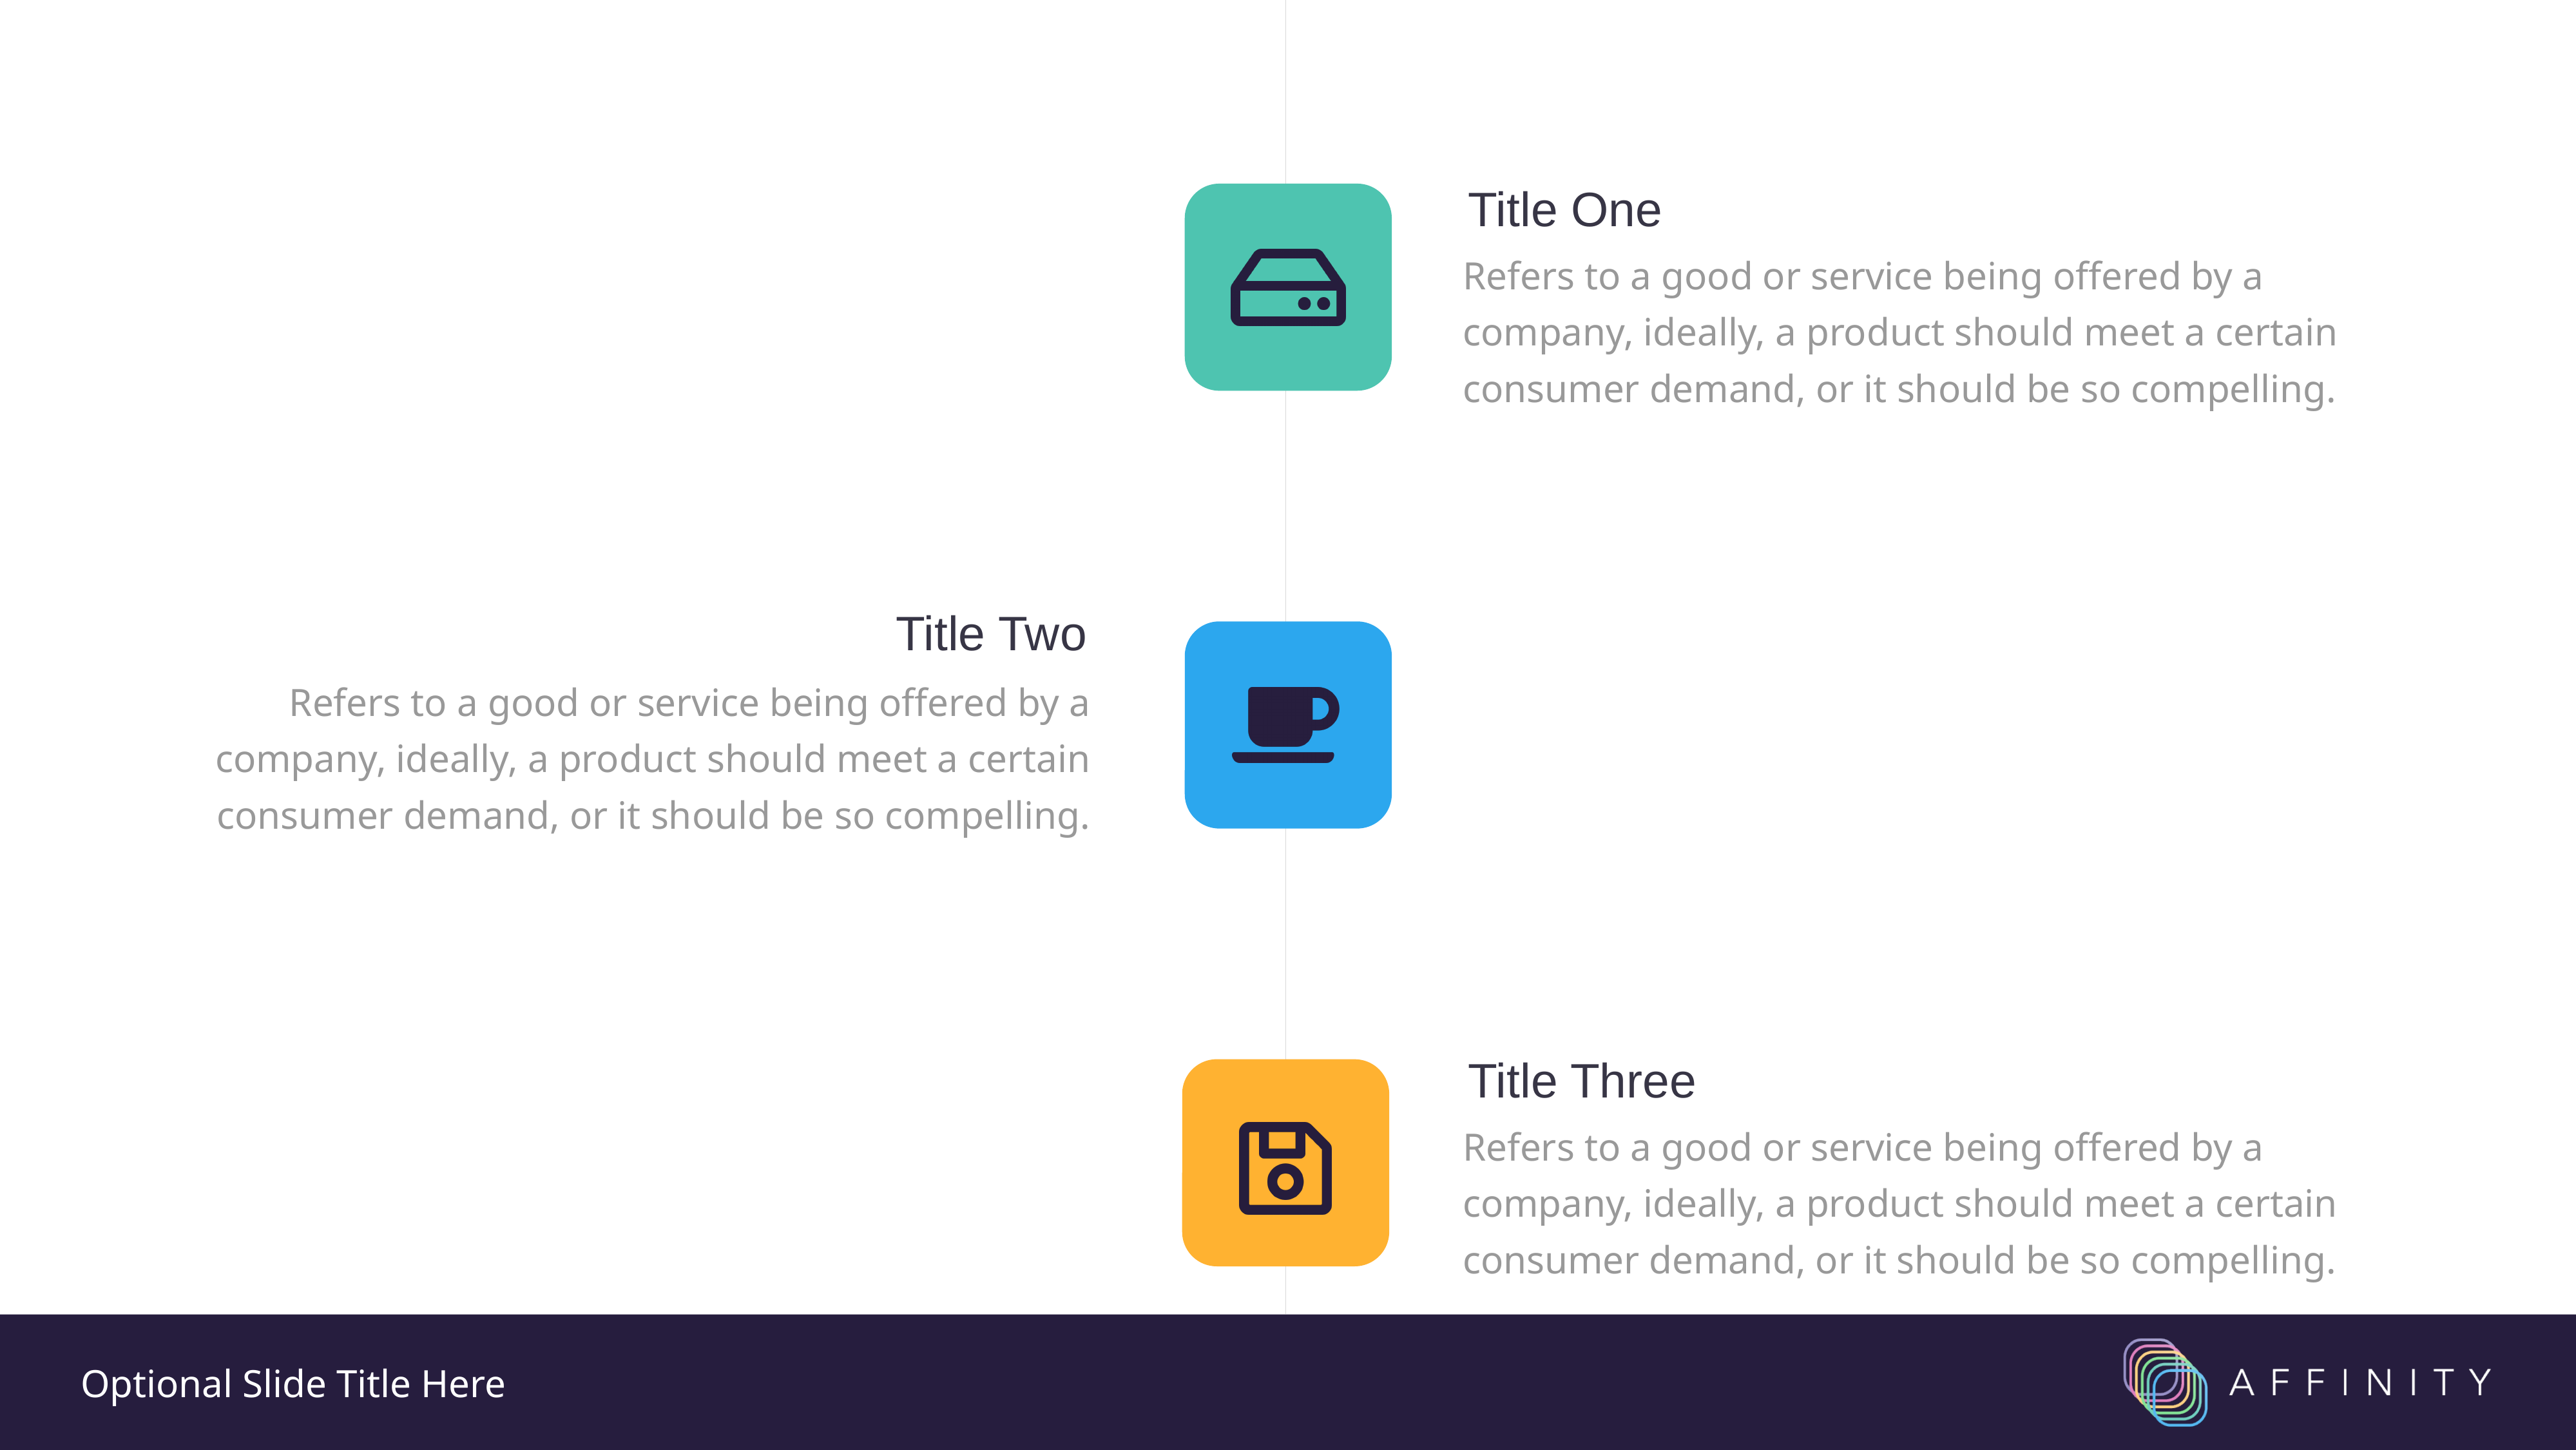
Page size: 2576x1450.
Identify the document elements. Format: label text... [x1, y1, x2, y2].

picture [1232, 687, 1340, 763]
text_box Refers to a good or service being offered by a company, ideally, a product should meet a certain consumer demand, or it should be so compelling. [1451, 1100, 2350, 1293]
picture [1239, 1122, 1332, 1215]
text_box [1182, 1059, 1390, 1267]
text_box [1184, 183, 1392, 391]
text_box Refers to a good or service being offered by a company, ideally, a product should meet a certain consumer demand, or it should be so compelling. [195, 655, 1102, 848]
text_box Title One [1463, 173, 1986, 241]
text_box Title Two [569, 597, 1092, 665]
text_box [1184, 621, 1392, 829]
text_box Title Three [1463, 1044, 1986, 1112]
text_box Refers to a good or service being offered by a company, ideally, a product should meet a certain consumer demand, or it should be so compelling. [1451, 229, 2352, 421]
picture [2121, 1335, 2494, 1430]
text_box Optional Slide Title Here [75, 1355, 1131, 1410]
